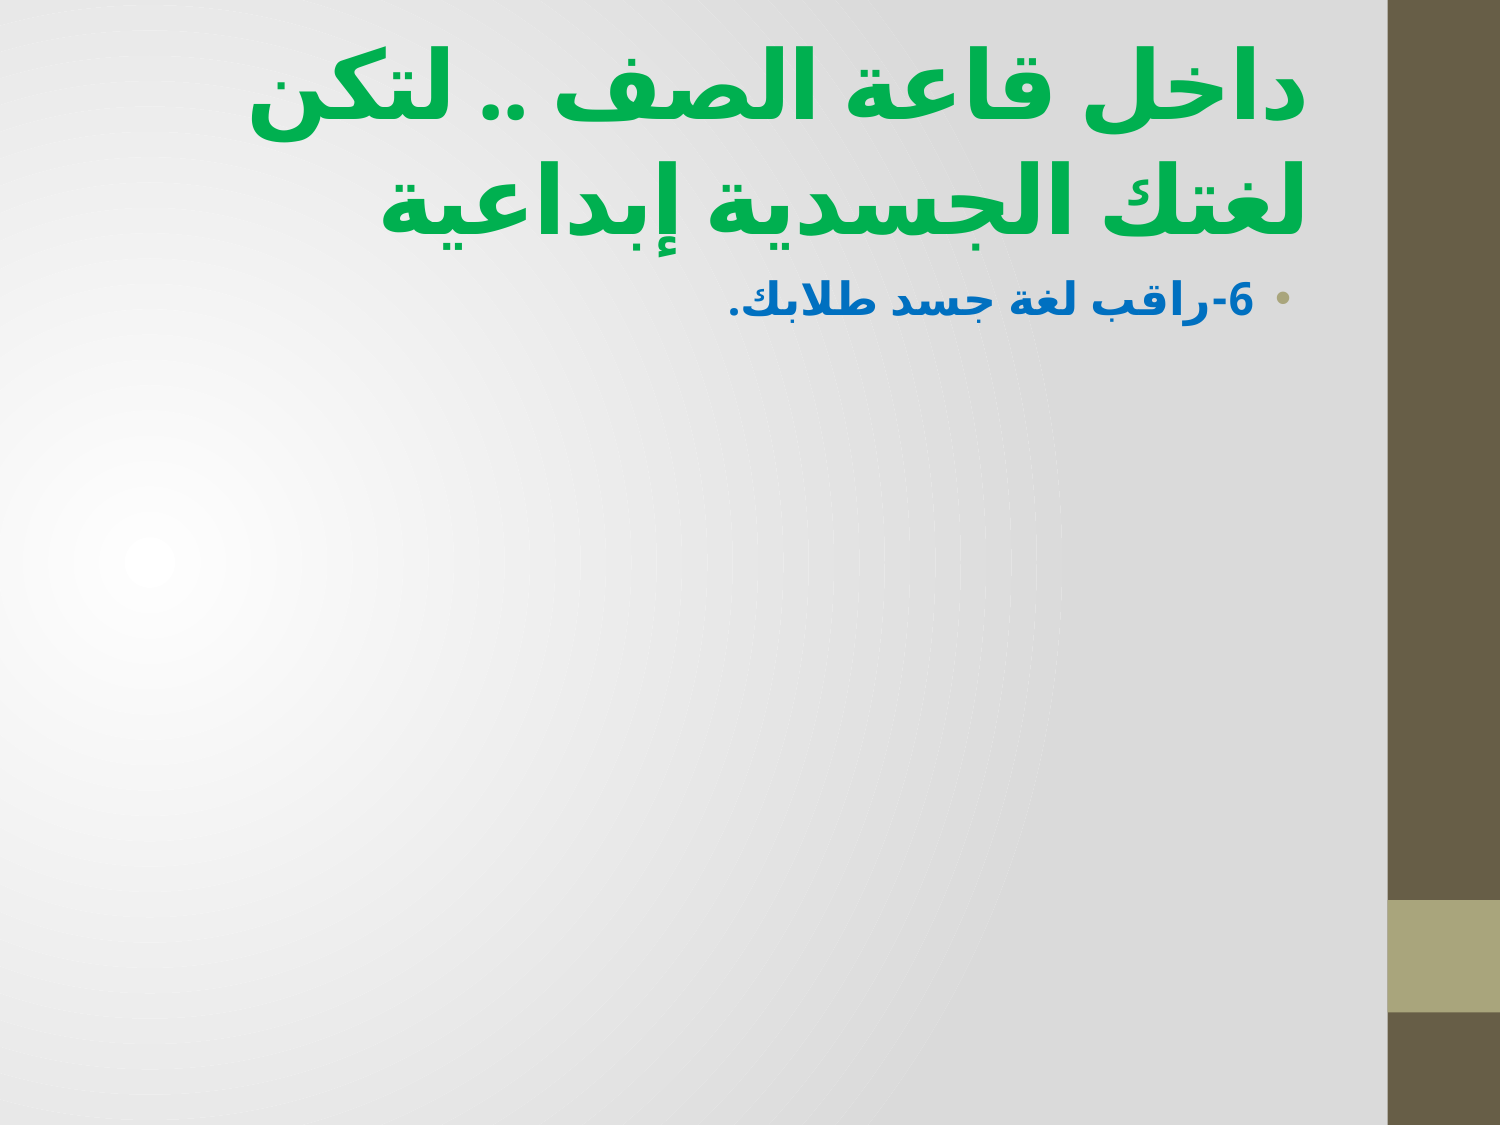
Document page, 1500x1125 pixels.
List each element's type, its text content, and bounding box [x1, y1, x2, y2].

list 6-راقب لغة جسد طلابك. [75, 262, 1325, 1050]
title داخل قاعة الصف .. لتكن لغتك الجسدية إبداعية [75, 45, 1325, 233]
